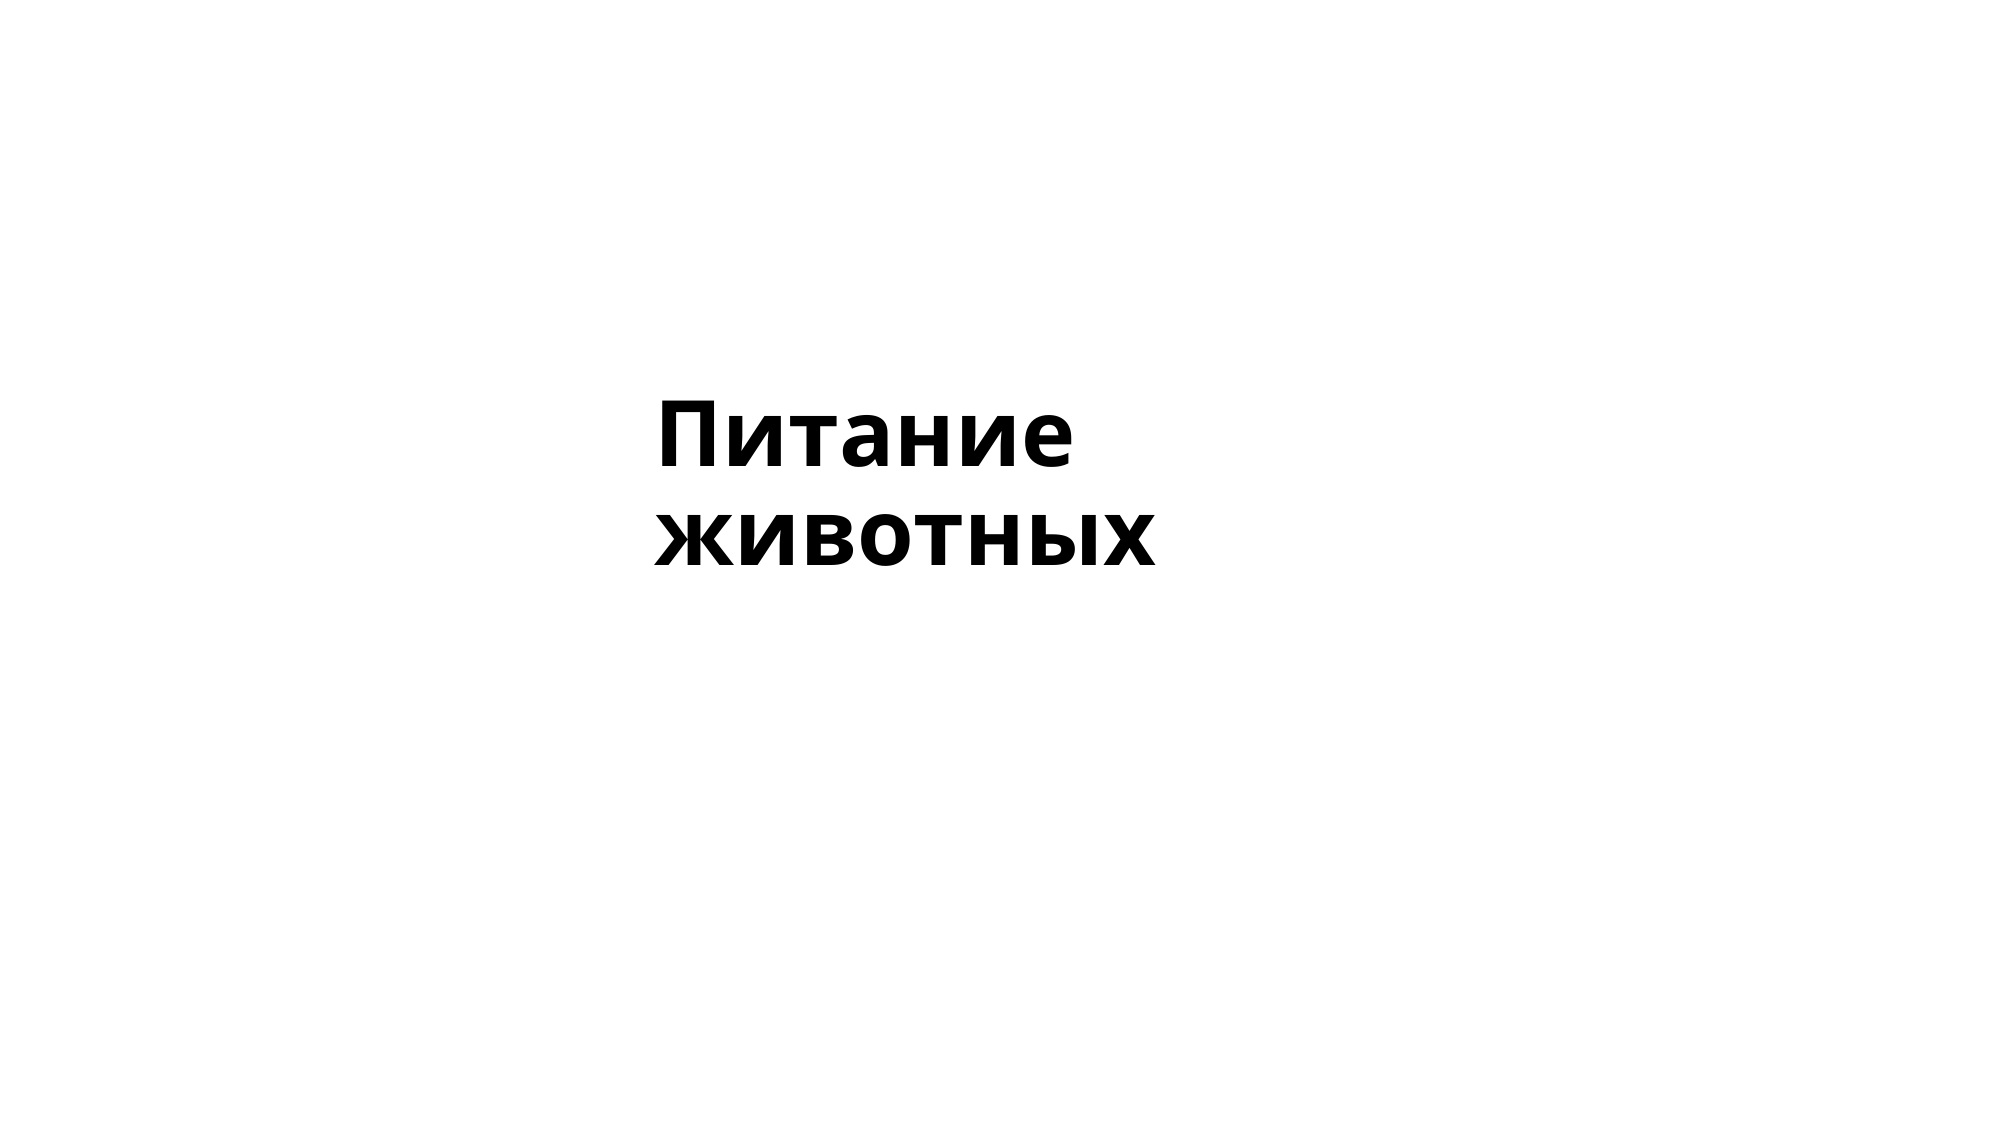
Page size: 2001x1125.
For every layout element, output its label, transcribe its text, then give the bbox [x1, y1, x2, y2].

title Питание животных [639, 377, 1460, 596]
